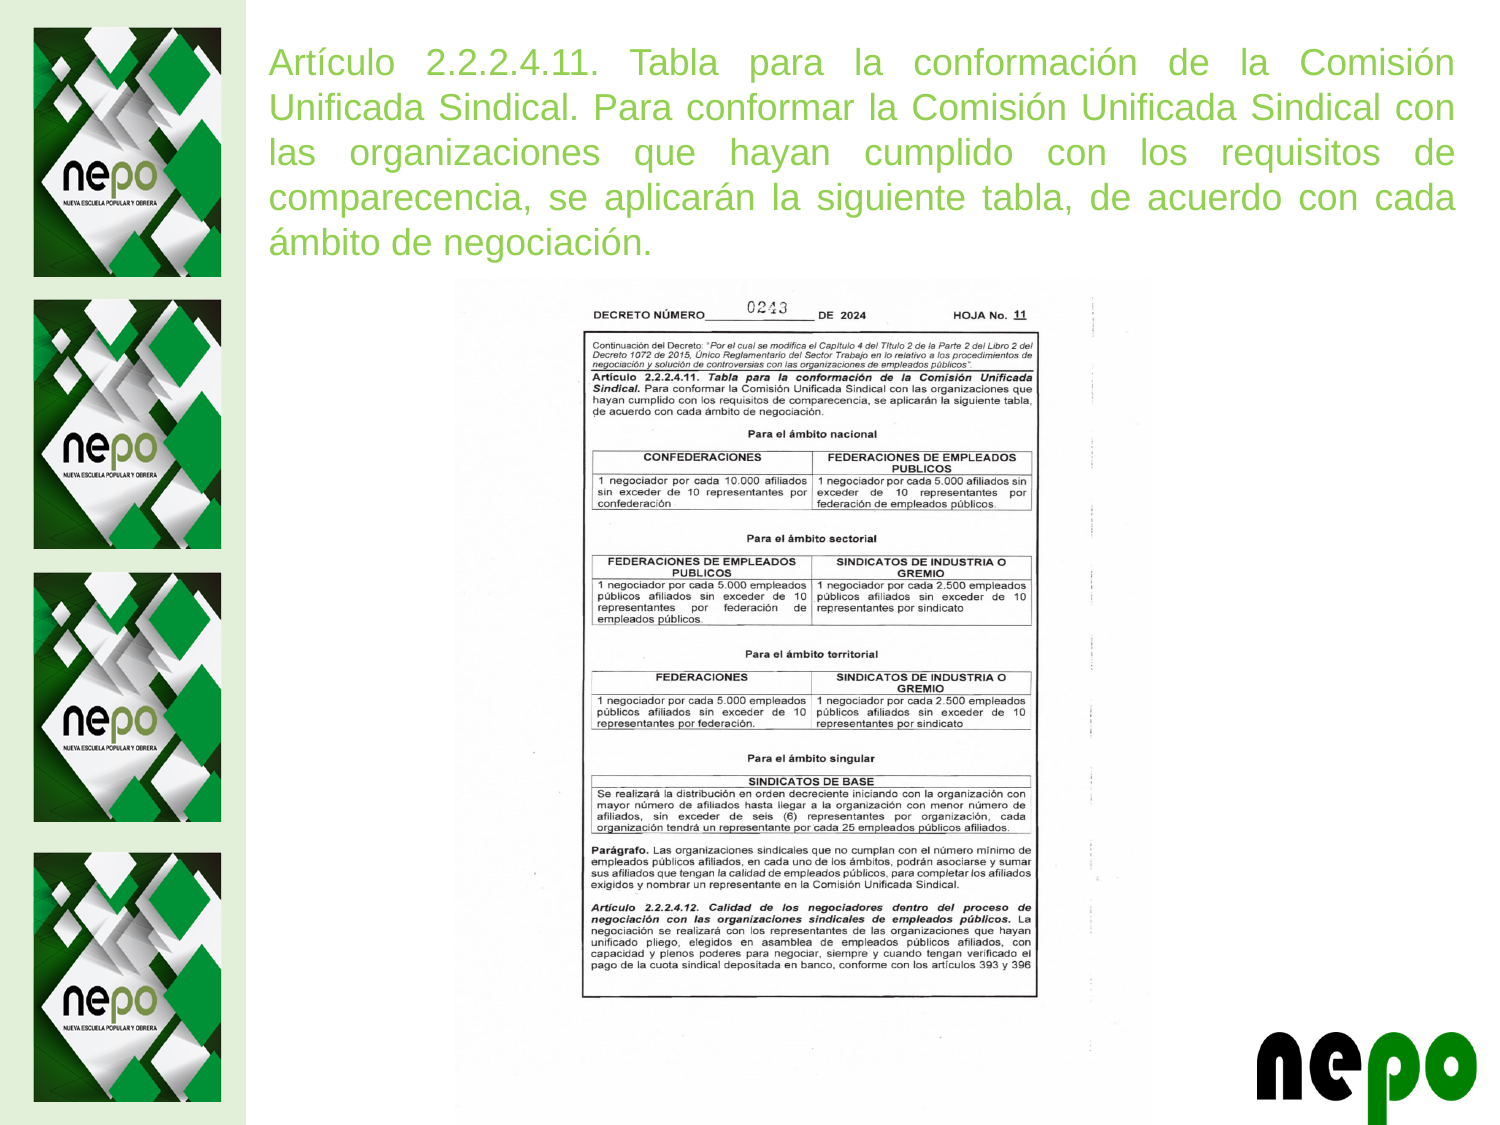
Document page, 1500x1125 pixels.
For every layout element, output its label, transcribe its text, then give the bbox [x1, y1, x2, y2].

picture [454, 278, 1152, 1125]
picture [0, 0, 246, 1125]
text_box Artículo 2.2.2.4.11. Tabla para la conformación de la Comisión Unificada Sindical. Para conformar la Comisión Unificada Sindical con las organizaciones que hayan cumplido con los requisitos de comparecencia, se aplicarán la siguiente tabla, de acuerdo con cada ámbito de negociación. [253, 30, 1471, 451]
picture [1257, 1032, 1477, 1125]
